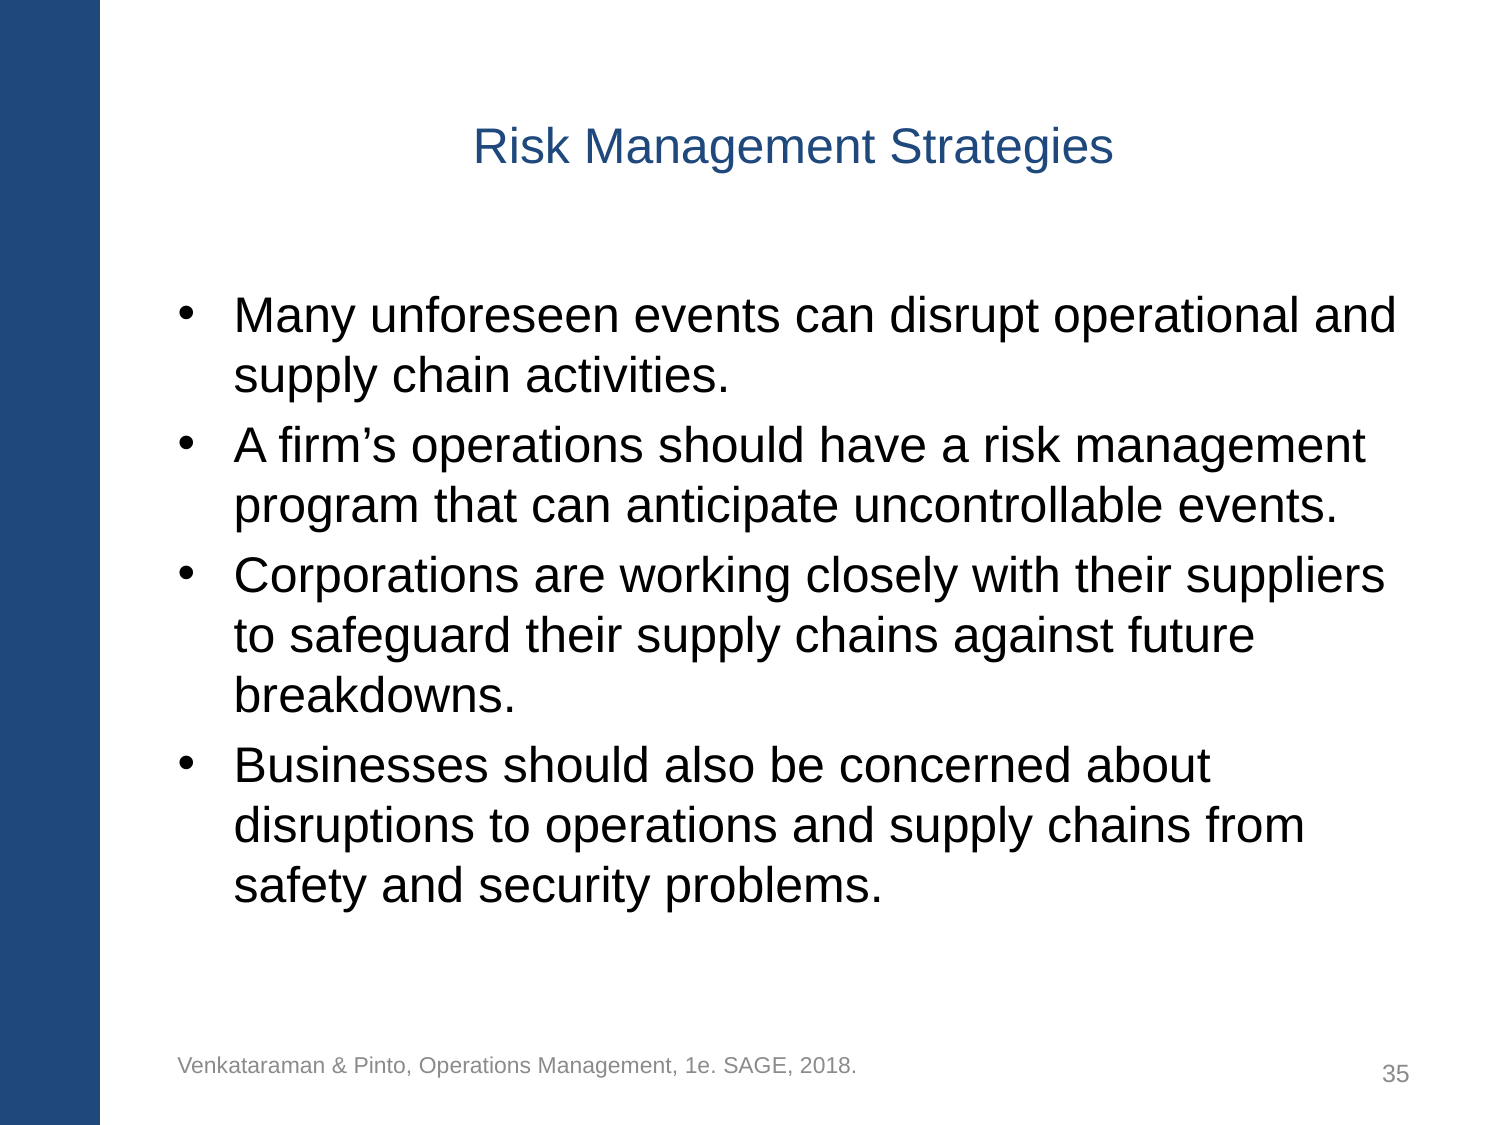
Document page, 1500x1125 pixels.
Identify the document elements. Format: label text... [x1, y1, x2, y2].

slide_number 35 [1350, 1042, 1425, 1103]
list Many unforeseen events can disrupt operational and supply chain activities. A firm’s operations should have a risk management program that can anticipate uncontrollable events. Corporations are working closely with their suppliers to safeguard their supply chains against future breakdowns. Businesses should also be concerned about disruptions to operations and supply chains from safety and security problems. [162, 275, 1425, 1005]
title Risk Management Strategies [162, 50, 1425, 238]
footer Venkataraman & Pinto, Operations Management, 1e. SAGE, 2018. [162, 1042, 1313, 1103]
